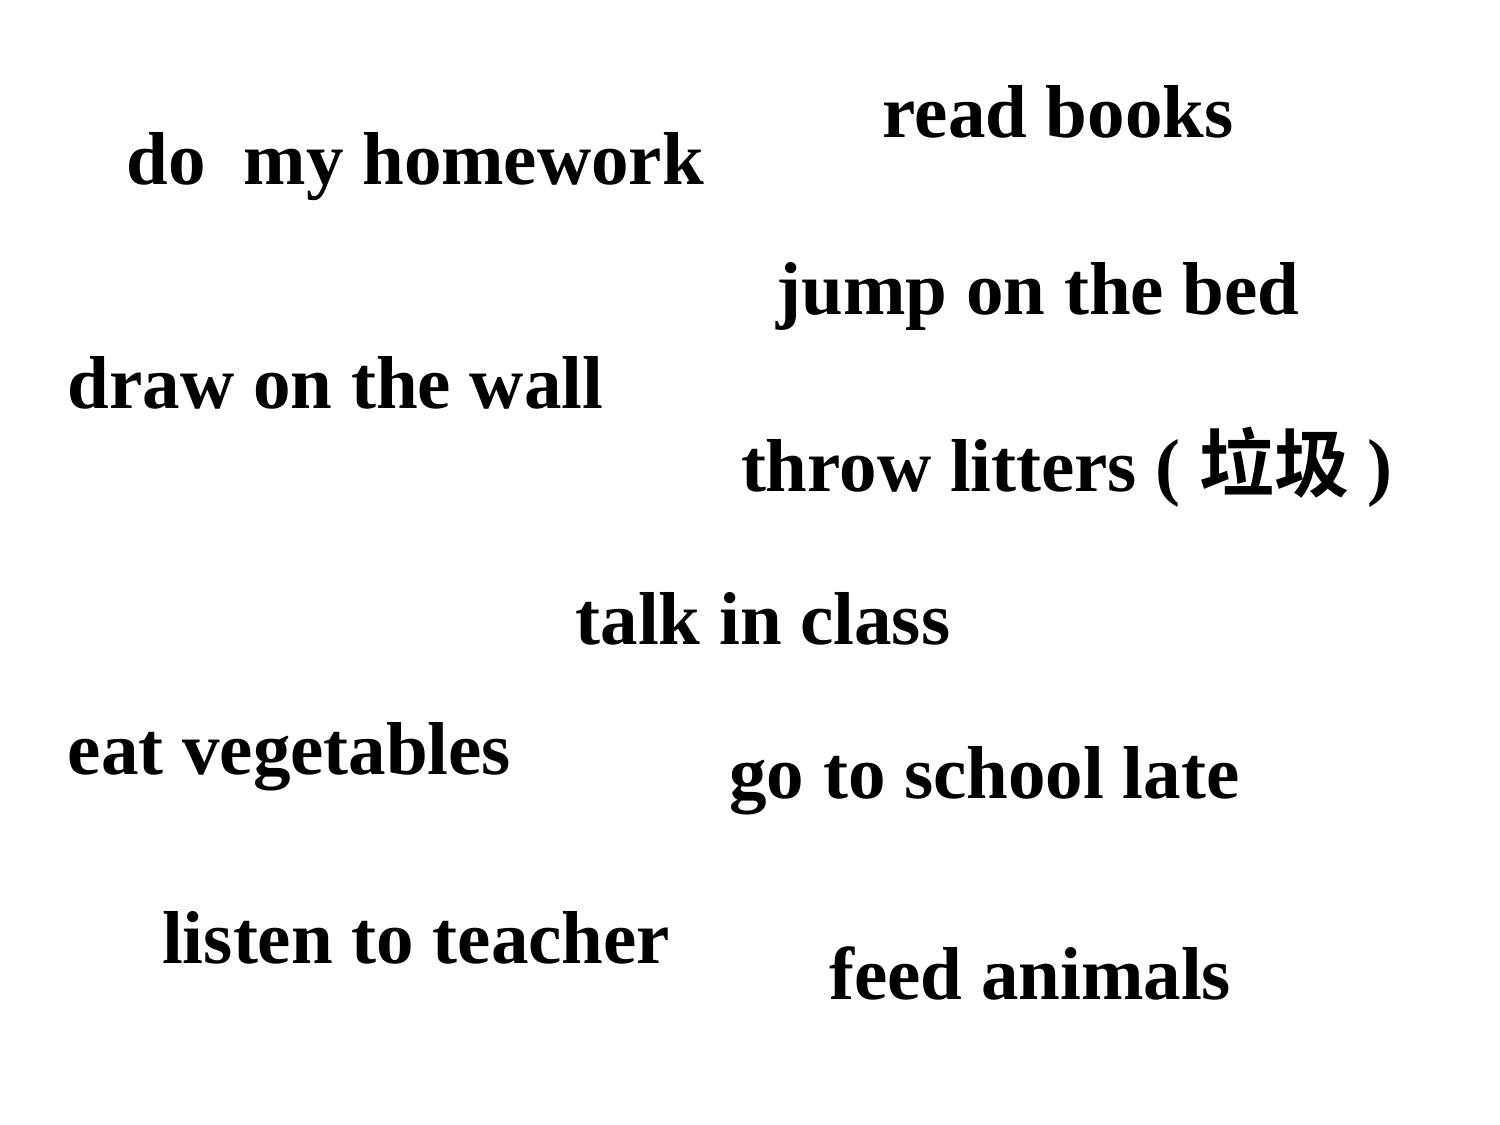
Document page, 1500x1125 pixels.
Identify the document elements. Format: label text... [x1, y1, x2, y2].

text_box listen to teacher [147, 881, 833, 987]
text_box go to school late [714, 716, 1400, 821]
text_box talk in class [560, 562, 1247, 668]
text_box do my homework [112, 101, 798, 207]
text_box jump on the bed [761, 231, 1447, 337]
text_box throw litters (垃圾) [726, 408, 1412, 514]
text_box read books [868, 54, 1500, 160]
text_box eat vegetables [53, 692, 739, 798]
text_box feed animals [814, 916, 1500, 1022]
text_box draw on the wall [53, 326, 739, 431]
